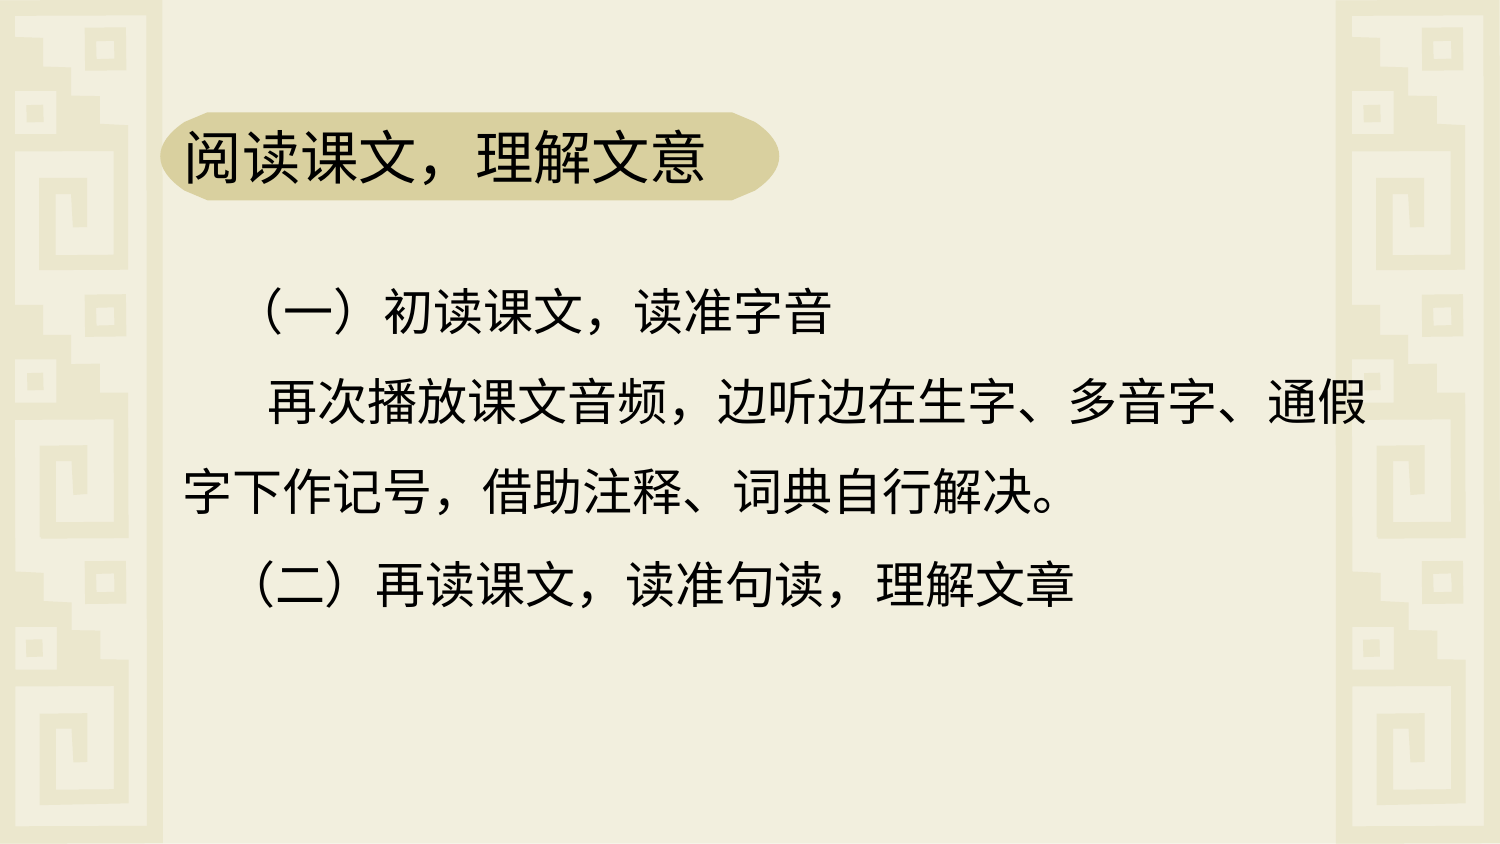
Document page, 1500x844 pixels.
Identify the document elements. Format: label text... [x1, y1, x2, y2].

text_box （二）再读课文，读准句读，理解文章 [160, 516, 1100, 622]
text_box （一）初读课文，读准字音 再次播放课文音频，边听边在生字、多音字、通假字下作记号，借助注释、词典自行解决。 [168, 242, 1391, 528]
text_box 阅读课文，理解文意 [160, 112, 780, 201]
